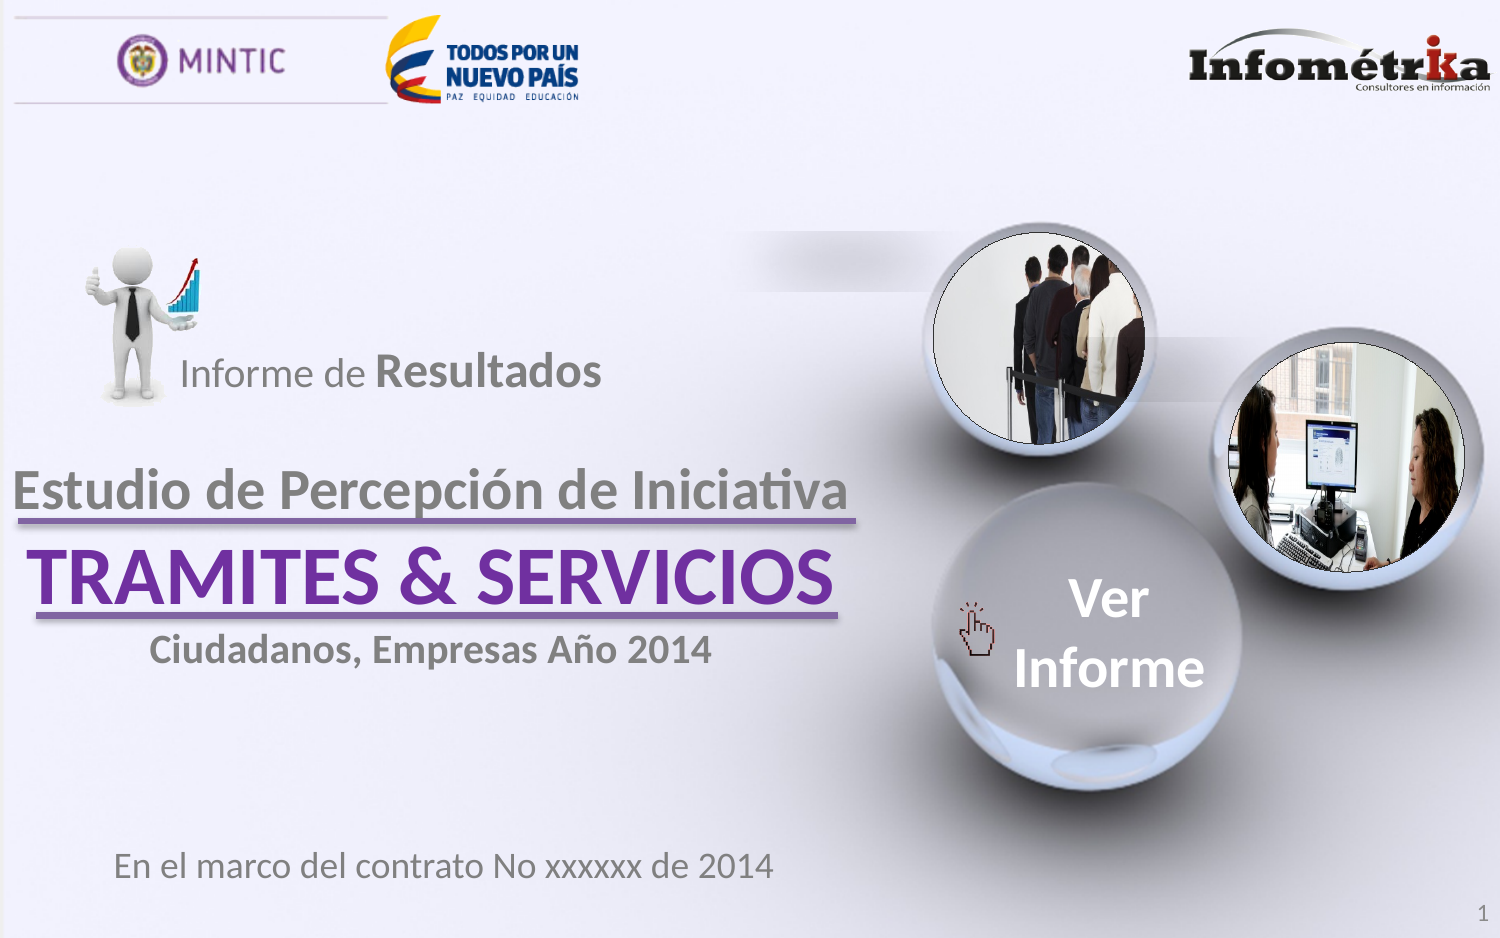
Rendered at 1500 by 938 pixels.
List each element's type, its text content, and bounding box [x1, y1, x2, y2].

text_box Informe de Resultados [229, 330, 618, 406]
slide_number 1 [1154, 886, 1500, 936]
text_box Ver Informe [996, 551, 1223, 707]
picture [0, 0, 1500, 938]
text_box En el marco del contrato No xxxxxx de 2014 [98, 833, 790, 894]
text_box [0, 443, 869, 682]
